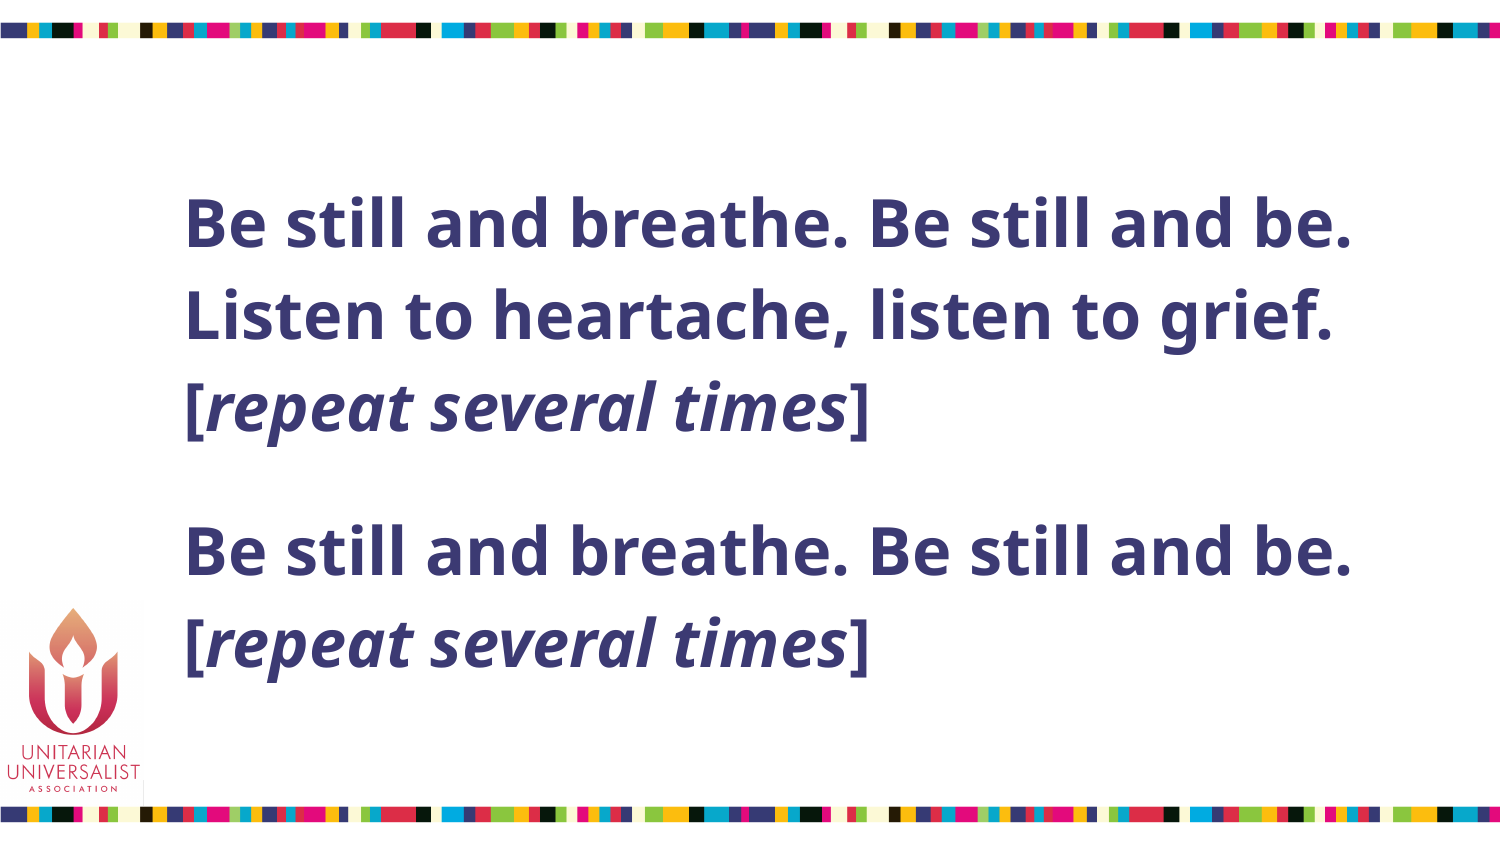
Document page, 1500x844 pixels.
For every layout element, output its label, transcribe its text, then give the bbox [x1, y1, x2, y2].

text_box Be still and breathe. Be still and be. Listen to heartache, listen to grief. [repeat several times] Be still and breathe. Be still and be. [repeat several times] [168, 154, 1421, 696]
picture [0, 22, 1500, 40]
picture [0, 600, 1500, 824]
